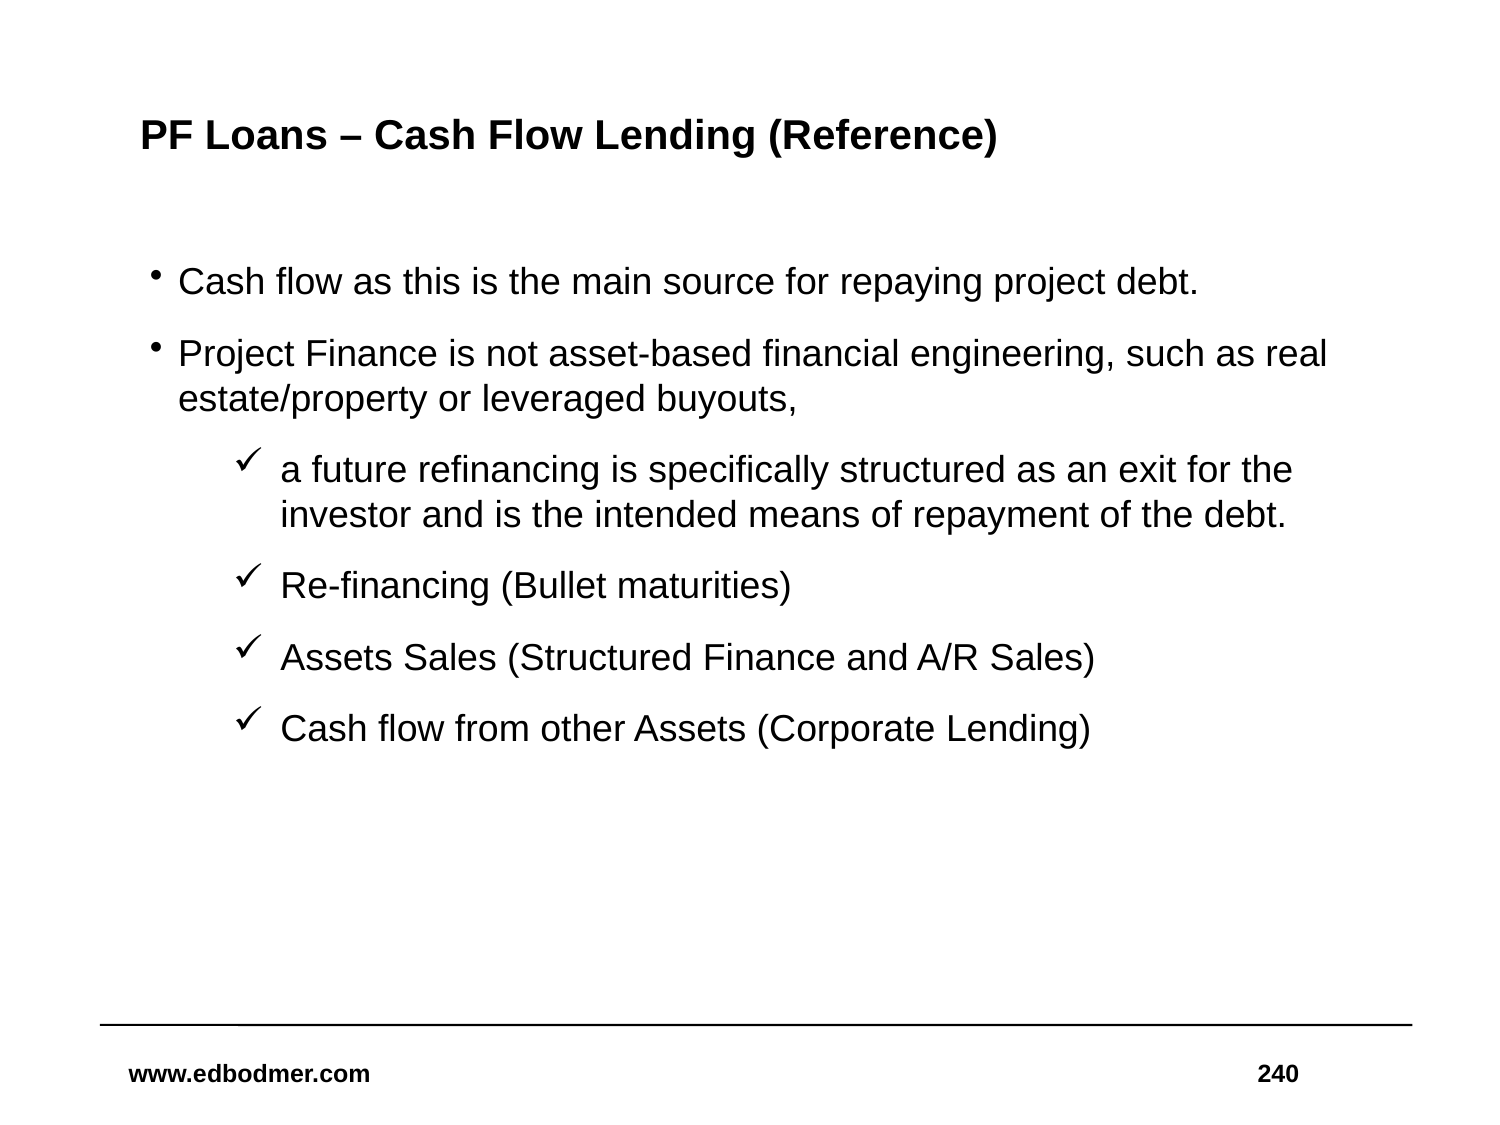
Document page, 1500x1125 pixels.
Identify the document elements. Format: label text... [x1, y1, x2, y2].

title PF Loans – Cash Flow Lending (Reference) [125, 99, 1288, 225]
list Cash flow as this is the main source for repaying project debt. Project Finance is not asset-based financial engineering, such as real estate/property or leveraged buyouts, a future refinancing is specifically structured as an exit for the investor and is the intended means of repayment of the debt. Re-financing (Bullet maturities) Assets Sales (Structured Finance and A/R Sales) Cash flow from other Assets (Corporate Lending) [125, 249, 1375, 1000]
